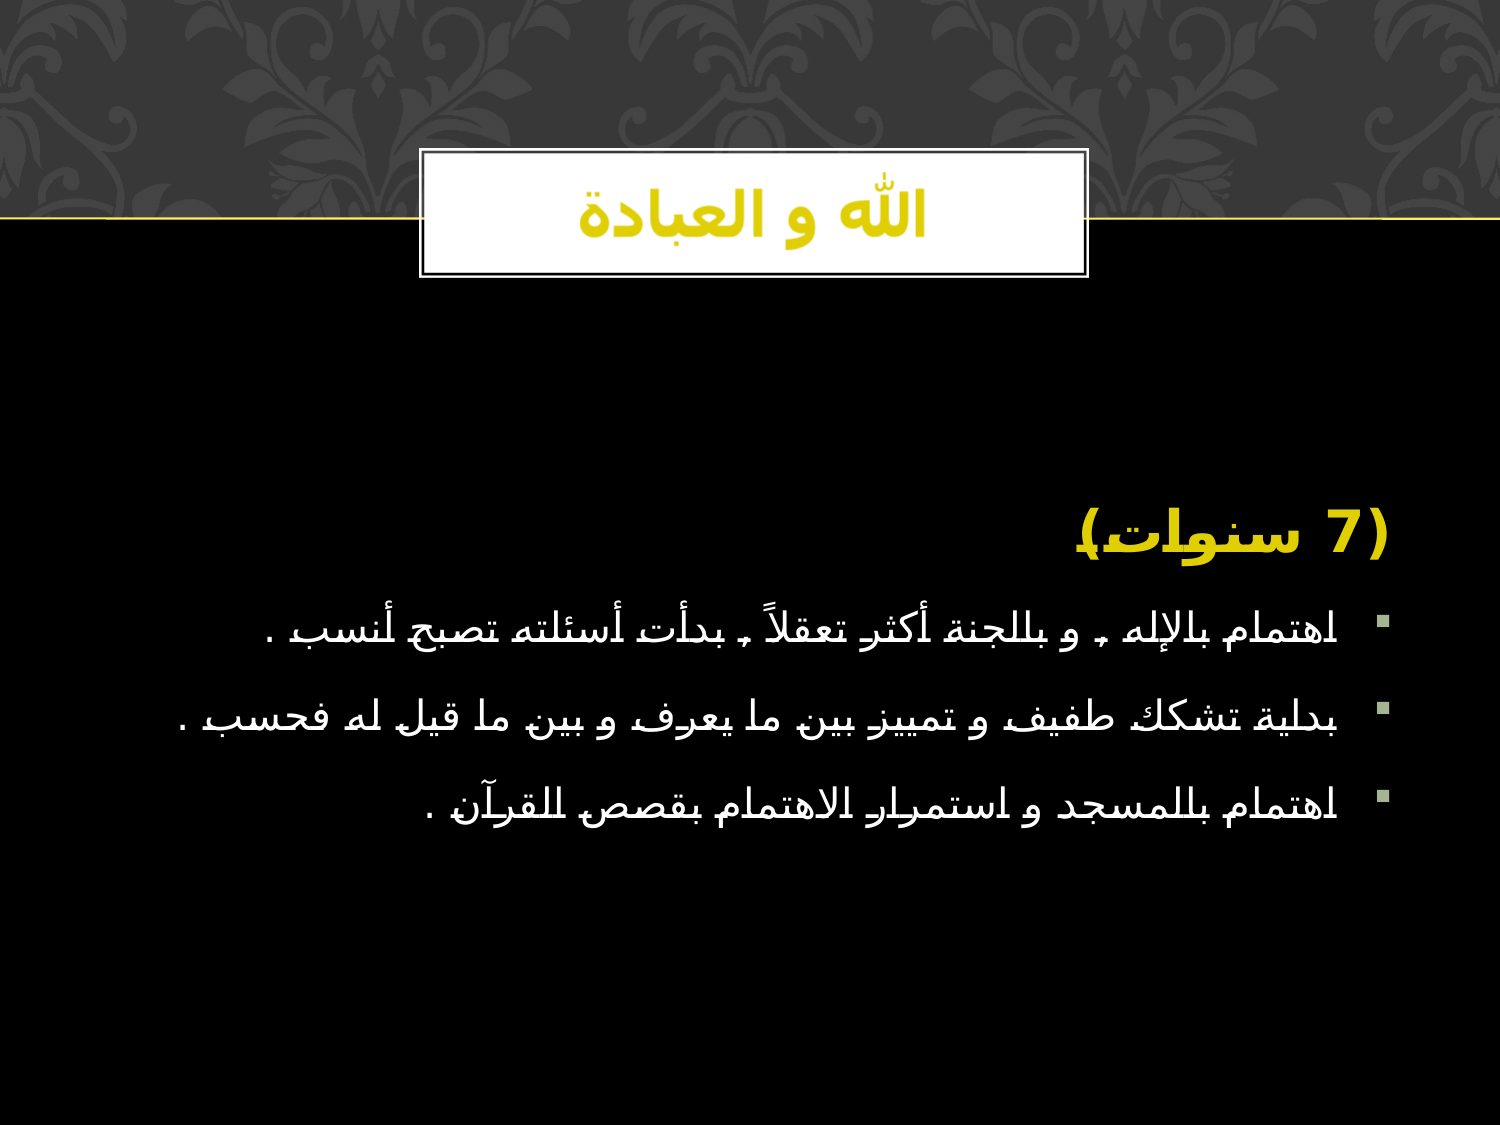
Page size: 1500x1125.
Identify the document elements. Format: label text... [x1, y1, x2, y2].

picture [418, 148, 1089, 290]
list (7 سنوات) اهتمام بالإله , و بالجنة أكثر تعقلاً , بدأت أسئلته تصبح أنسب . بداية تشكك طفيف و تمييز بين ما يعرف و بين ما قيل له فحسب . اهتمام بالمسجد و استمرار الاهتمام بقصص القرآن . [112, 397, 1408, 976]
